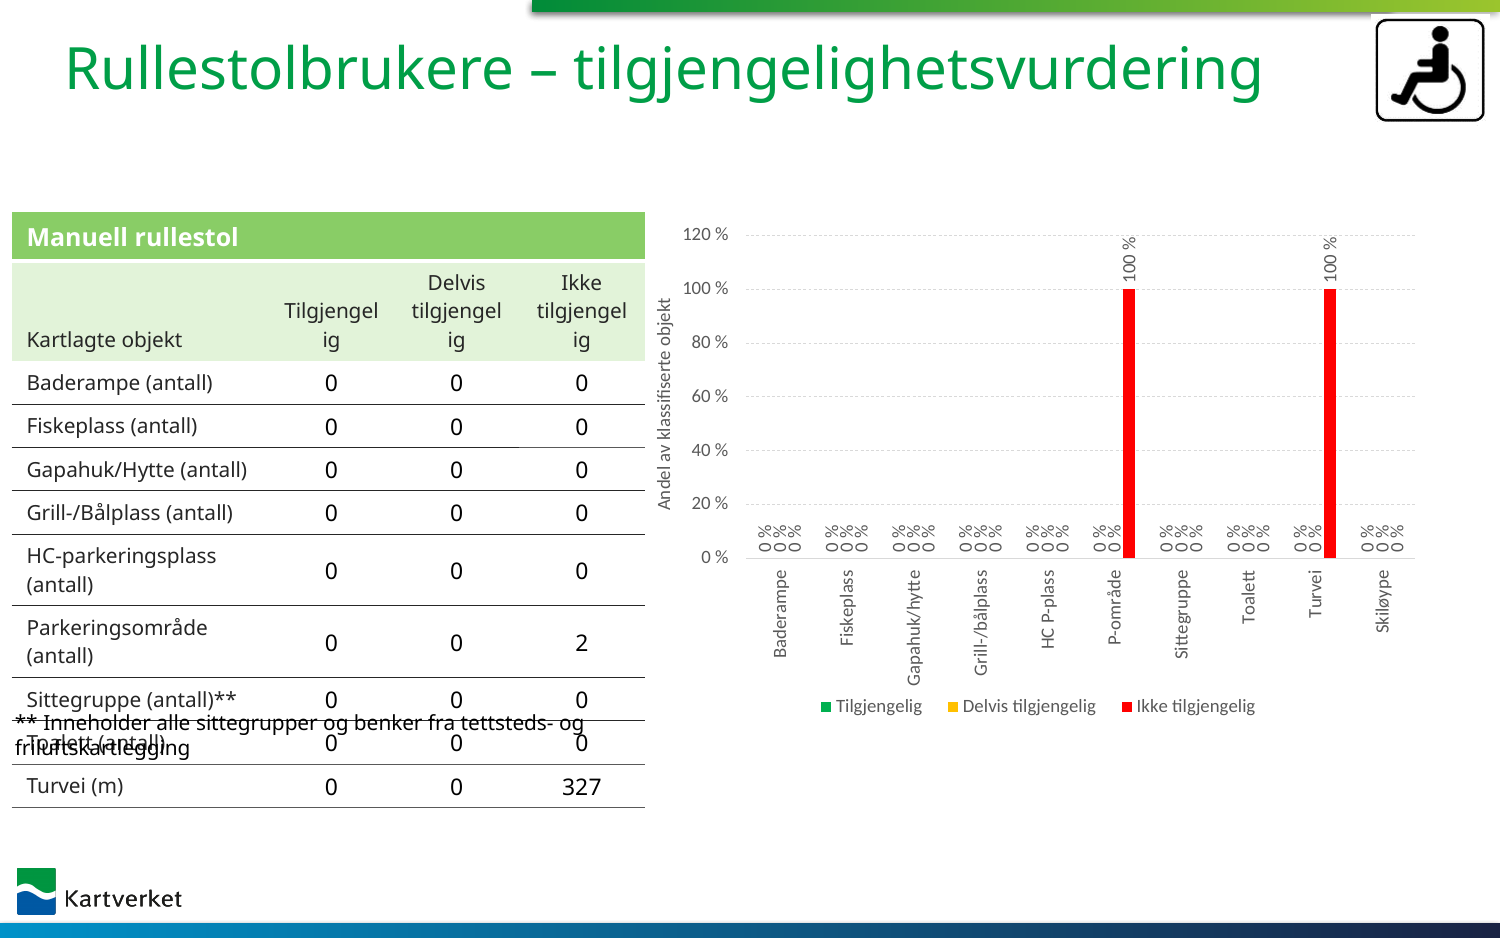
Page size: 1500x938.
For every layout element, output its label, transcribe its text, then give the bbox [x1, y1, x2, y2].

table_cell Delvis tilgjengelig [394, 263, 519, 361]
table_cell 0 [269, 768, 394, 807]
table_cell 0 [394, 361, 519, 404]
table_cell Gapahuk/Hytte (antall) [12, 448, 269, 490]
table_cell 0 [394, 448, 519, 490]
table_cell 0 [394, 405, 519, 447]
table_cell 0 [269, 678, 394, 702]
table_cell 0 [519, 448, 638, 490]
table_cell 0 [269, 405, 394, 447]
table_cell 0 [519, 535, 638, 605]
table_cell 0 [394, 606, 519, 677]
table_cell 0 [394, 491, 519, 534]
table_cell 0 [519, 678, 638, 702]
table_cell Fiskeplass (antall) [12, 405, 269, 447]
table_cell 0 [269, 448, 394, 490]
table_header Manuell rullestol [12, 212, 645, 259]
table_cell Kartlagte objekt [12, 263, 269, 361]
table_cell 0 [519, 405, 638, 447]
text_box Rullestolbrukere – tilgjengelighetsvurdering [49, 12, 1372, 109]
table_cell 0 [394, 768, 519, 807]
table_cell 0 [269, 361, 394, 404]
table_cell 0 [394, 535, 519, 605]
table_cell 0 [269, 491, 394, 534]
table_cell Turvei (m) [12, 768, 269, 807]
text_box ** Inneholder alle sittegrupper og benker fra tettsteds- og friluftskartlegging [0, 702, 745, 768]
table_cell Tilgjengelig [269, 263, 394, 361]
table_cell Parkeringsområde (antall) [12, 606, 269, 677]
table_cell 0 [269, 535, 394, 605]
table_cell 0 [394, 678, 519, 702]
table_cell Ikke tilgjengelig [519, 263, 638, 361]
picture [643, 218, 1427, 728]
table_cell 0 [519, 491, 638, 534]
table_cell Grill-/Bålplass (antall) [12, 491, 269, 534]
table_cell 0 [519, 361, 638, 404]
table_cell HC-parkeringsplass (antall) [12, 535, 269, 605]
table_cell Baderampe (antall) [12, 361, 269, 404]
table_cell 2 [519, 606, 638, 677]
table_cell 327 [519, 768, 645, 807]
table_cell 0 [269, 606, 394, 677]
picture [1371, 13, 1491, 127]
table_cell Sittegruppe (antall)** [12, 678, 269, 702]
